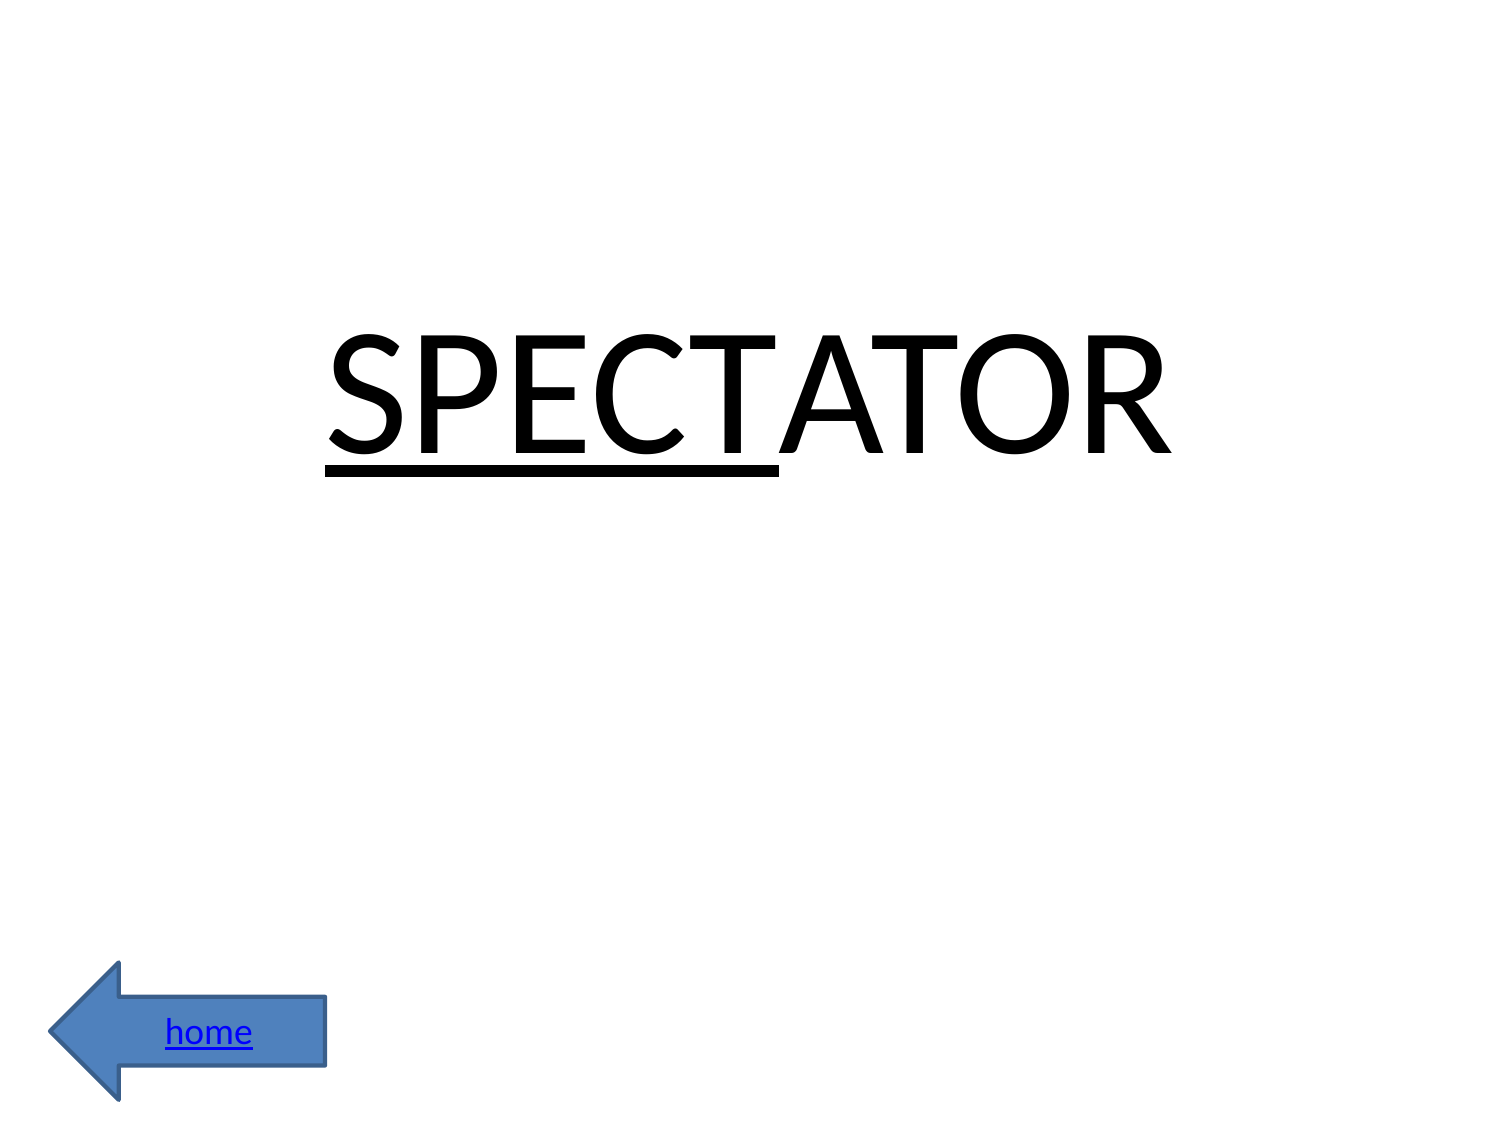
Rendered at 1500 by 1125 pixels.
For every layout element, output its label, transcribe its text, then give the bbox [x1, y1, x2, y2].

text_box home [150, 999, 325, 1060]
list SPECTATOR [75, 262, 1425, 1005]
text_box [47, 960, 328, 1102]
